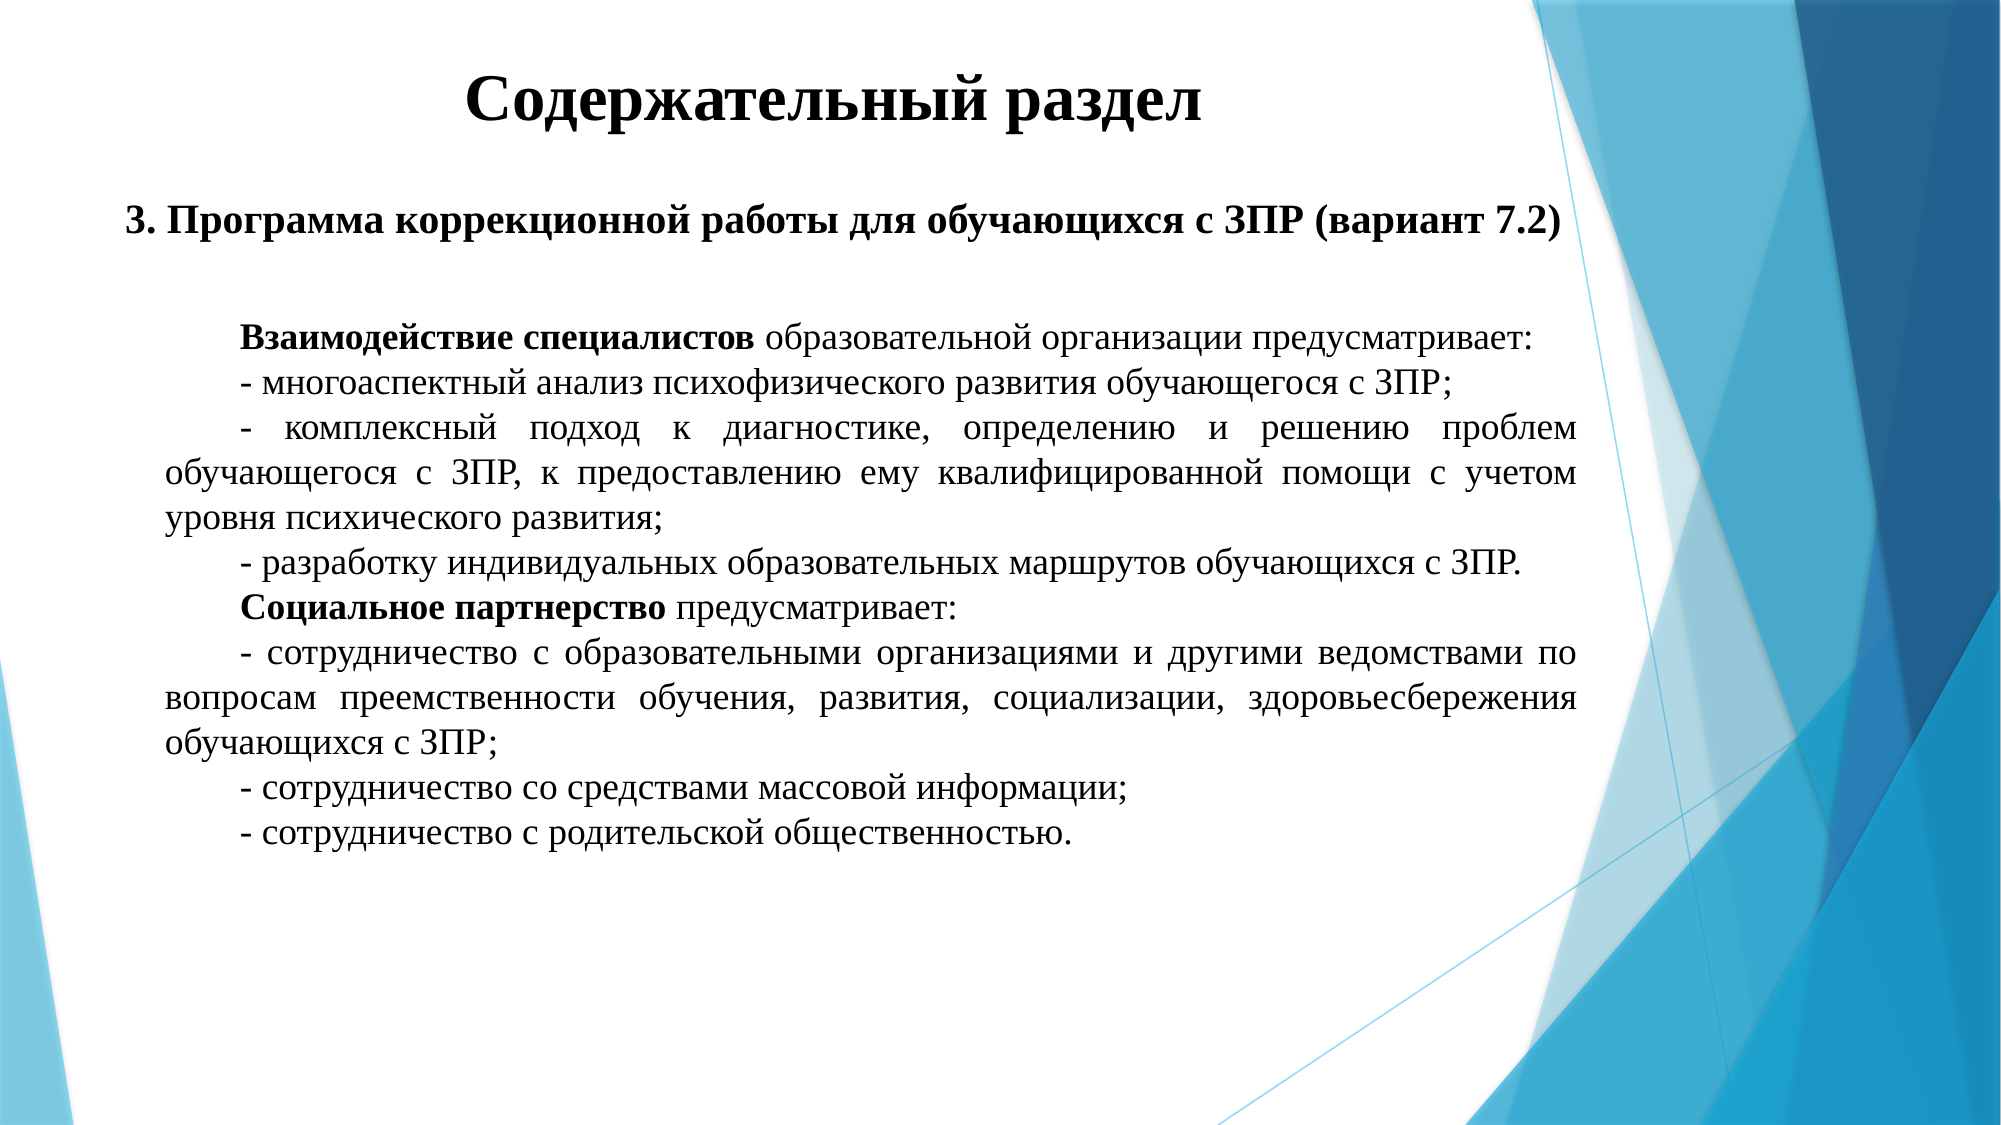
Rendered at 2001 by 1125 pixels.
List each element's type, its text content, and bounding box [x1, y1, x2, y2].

title Содержательный раздел [128, 45, 1540, 184]
list 3. Программа коррекционной работы для обучающихся с ЗПР (вариант 7.2) Взаимодействие специалистов образовательной организации предусматривает: - многоаспектный анализ психофизического развития обучающегося с ЗПР; - комплексный подход к диагностике, определению и решению проблем обучающегося с ЗПР, к предоставлению ему квалифицированной помощи с учетом уровня психического развития; - разработку индивидуальных образовательных маршрутов обучающихся с ЗПР. Социальное партнерство предусматривает: - сотрудничество с образовательными организациями и другими ведомствами по вопросам преемственности обучения, развития, социализации, здоровьесбережения обучающихся с ЗПР; - сотрудничество со средствами массовой информации; - сотрудничество с родительской общественностью. [93, 184, 1594, 1073]
